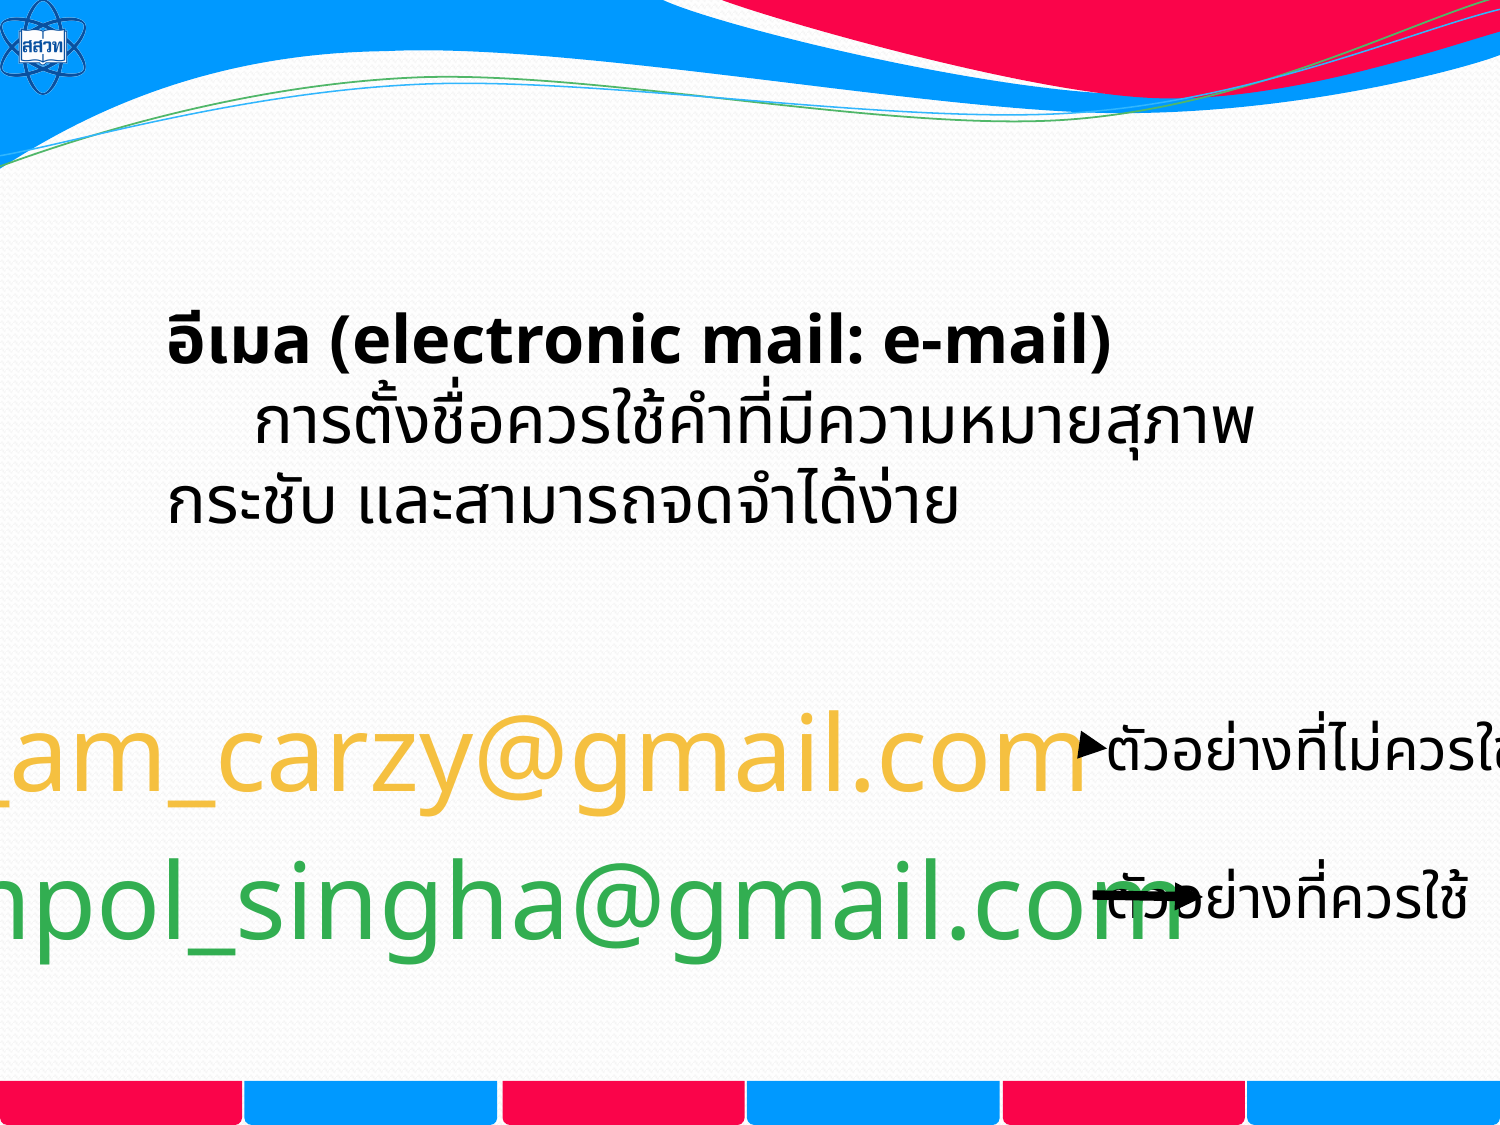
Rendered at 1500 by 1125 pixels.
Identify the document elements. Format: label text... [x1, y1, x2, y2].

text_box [99, 677, 1500, 970]
text_box อีเมล (electronic mail: e-mail) การตั้งชื่อควรใช้คำที่มีความหมายสุภาพ กระชับ และสามารถจดจำได้ง่าย [156, 292, 1441, 543]
picture [0, 0, 86, 95]
